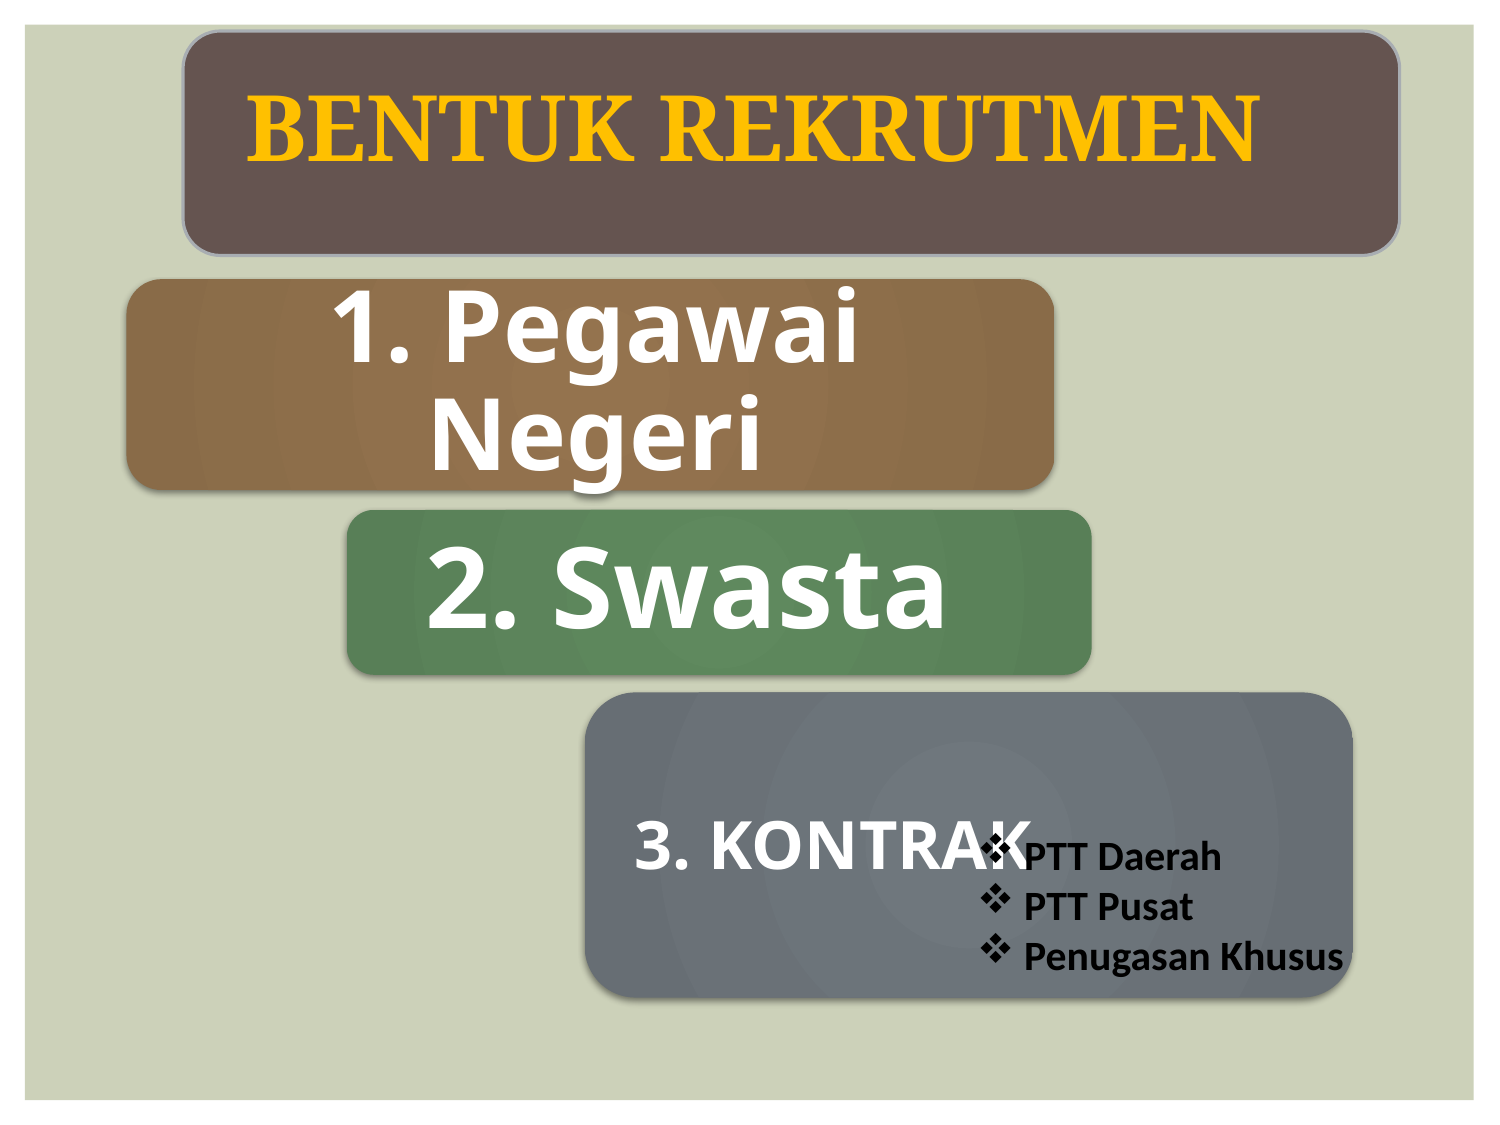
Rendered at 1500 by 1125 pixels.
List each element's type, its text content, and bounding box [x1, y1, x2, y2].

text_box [87, 278, 1401, 1001]
text_box [181, 29, 1402, 258]
text_box BENTUK REKRUTMEN [230, 62, 1500, 188]
